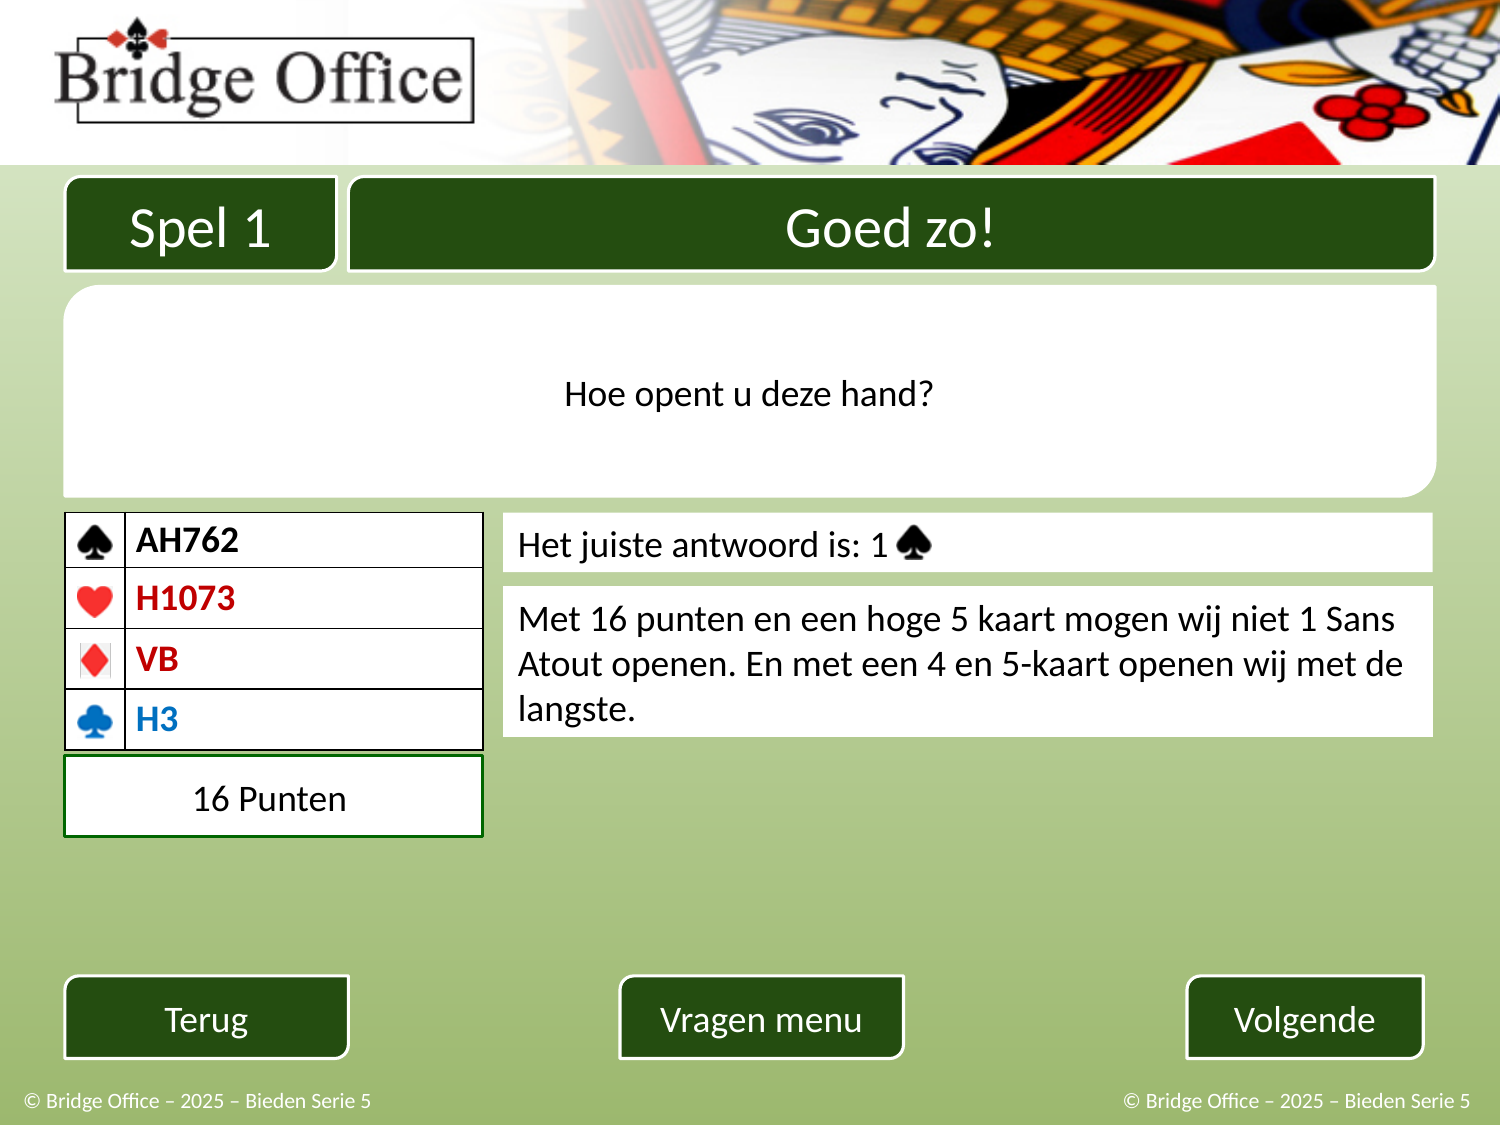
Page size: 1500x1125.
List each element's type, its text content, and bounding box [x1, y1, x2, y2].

text_box Met 16 punten en een hoge 5 kaart mogen wij niet 1 Sans Atout openen. En met een 4 en 5-kaart openen wij met de langste. [503, 586, 1433, 737]
text_box © Bridge Office – 2025 – Bieden Serie 5 [8, 1079, 393, 1121]
picture [895, 524, 932, 561]
text_box Volgende [1185, 974, 1425, 1061]
picture [77, 585, 113, 618]
text_box Vragen menu [618, 974, 906, 1061]
table_cell [66, 690, 124, 749]
text_box Goed zo! [346, 179, 1437, 273]
text_box © Bridge Office – 2025 – Bieden Serie 5 [1107, 1079, 1500, 1121]
text_box 16 Punten [63, 754, 484, 838]
picture [77, 703, 113, 740]
table_cell H3 [126, 690, 482, 749]
text_box Spel 1 [63, 179, 339, 273]
table_cell [66, 568, 124, 628]
table_cell VB [126, 629, 482, 688]
text_box Het juiste antwoord is: 1 [503, 512, 1433, 573]
table_cell [66, 629, 124, 688]
table_header [66, 513, 124, 567]
picture [0, 0, 1500, 166]
text_box Hoe opent u deze hand? [63, 284, 1437, 498]
table_header AH762 [126, 513, 482, 567]
picture [77, 643, 113, 679]
table_cell H1073 [126, 568, 482, 628]
picture [77, 524, 113, 561]
text_box Terug [63, 974, 350, 1061]
